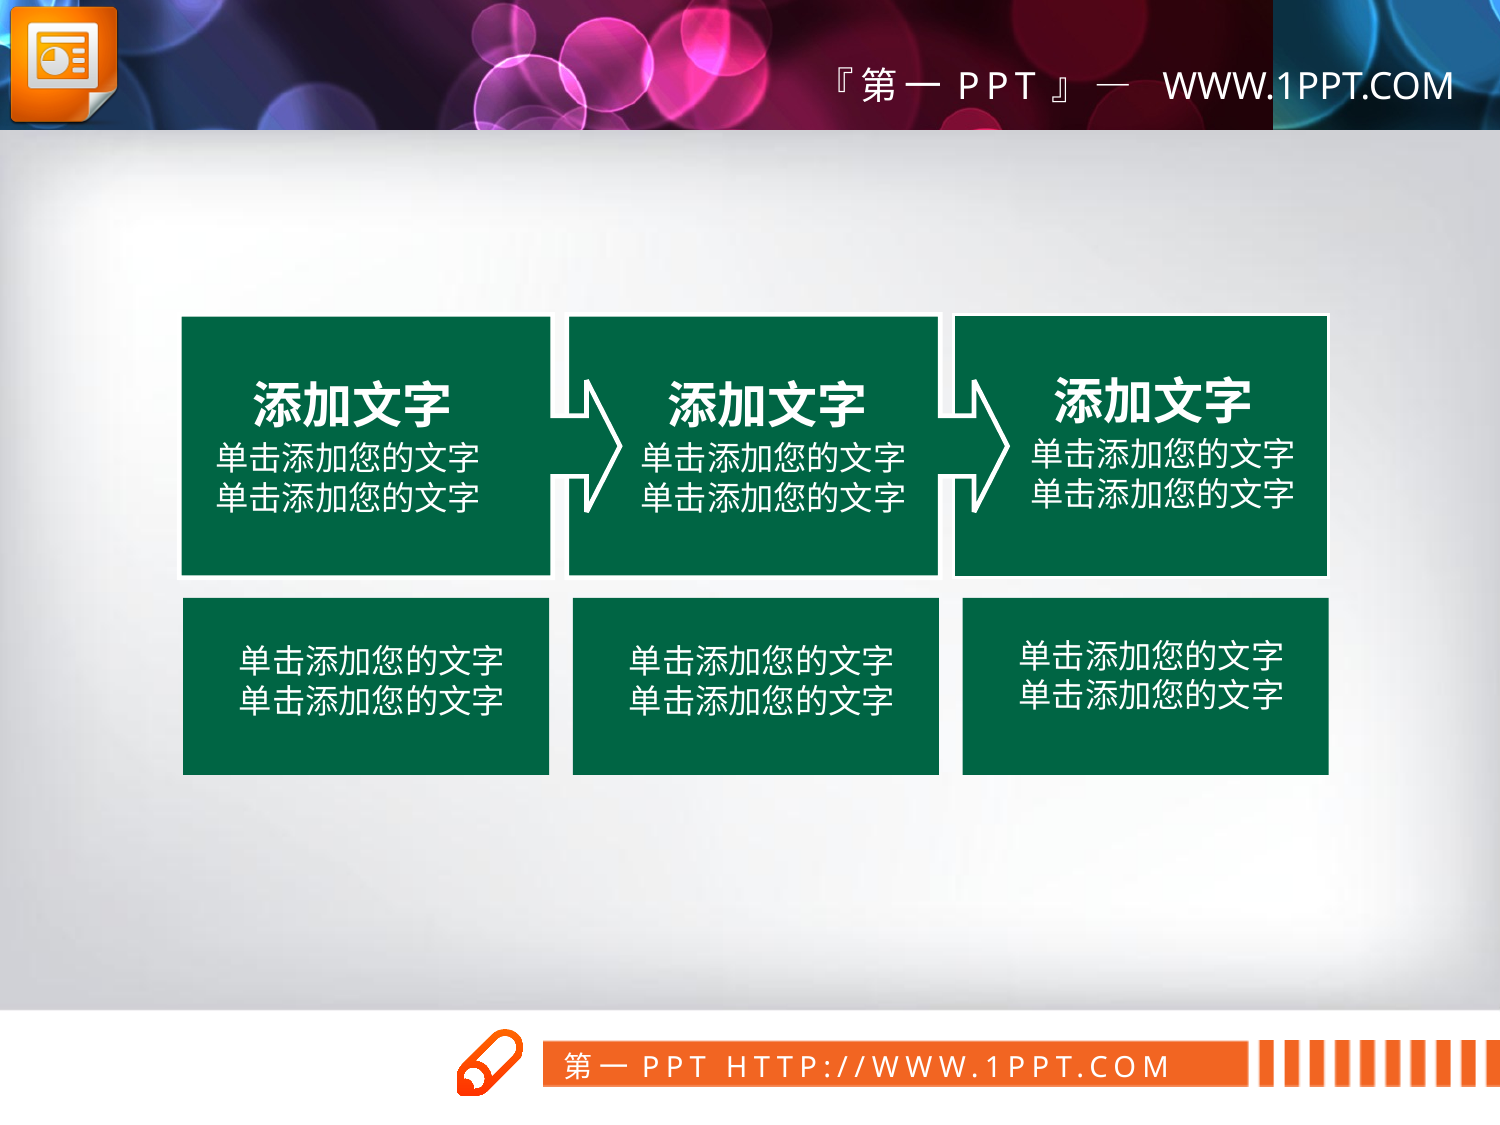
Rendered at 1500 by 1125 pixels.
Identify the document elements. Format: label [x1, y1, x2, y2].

text_box [623, 314, 1008, 579]
picture [543, 1040, 1500, 1087]
text_box [962, 597, 1330, 776]
picture [0, 0, 1500, 1012]
text_box [572, 597, 940, 776]
text_box [1010, 314, 1330, 579]
text_box [182, 597, 550, 776]
text_box [178, 314, 621, 579]
